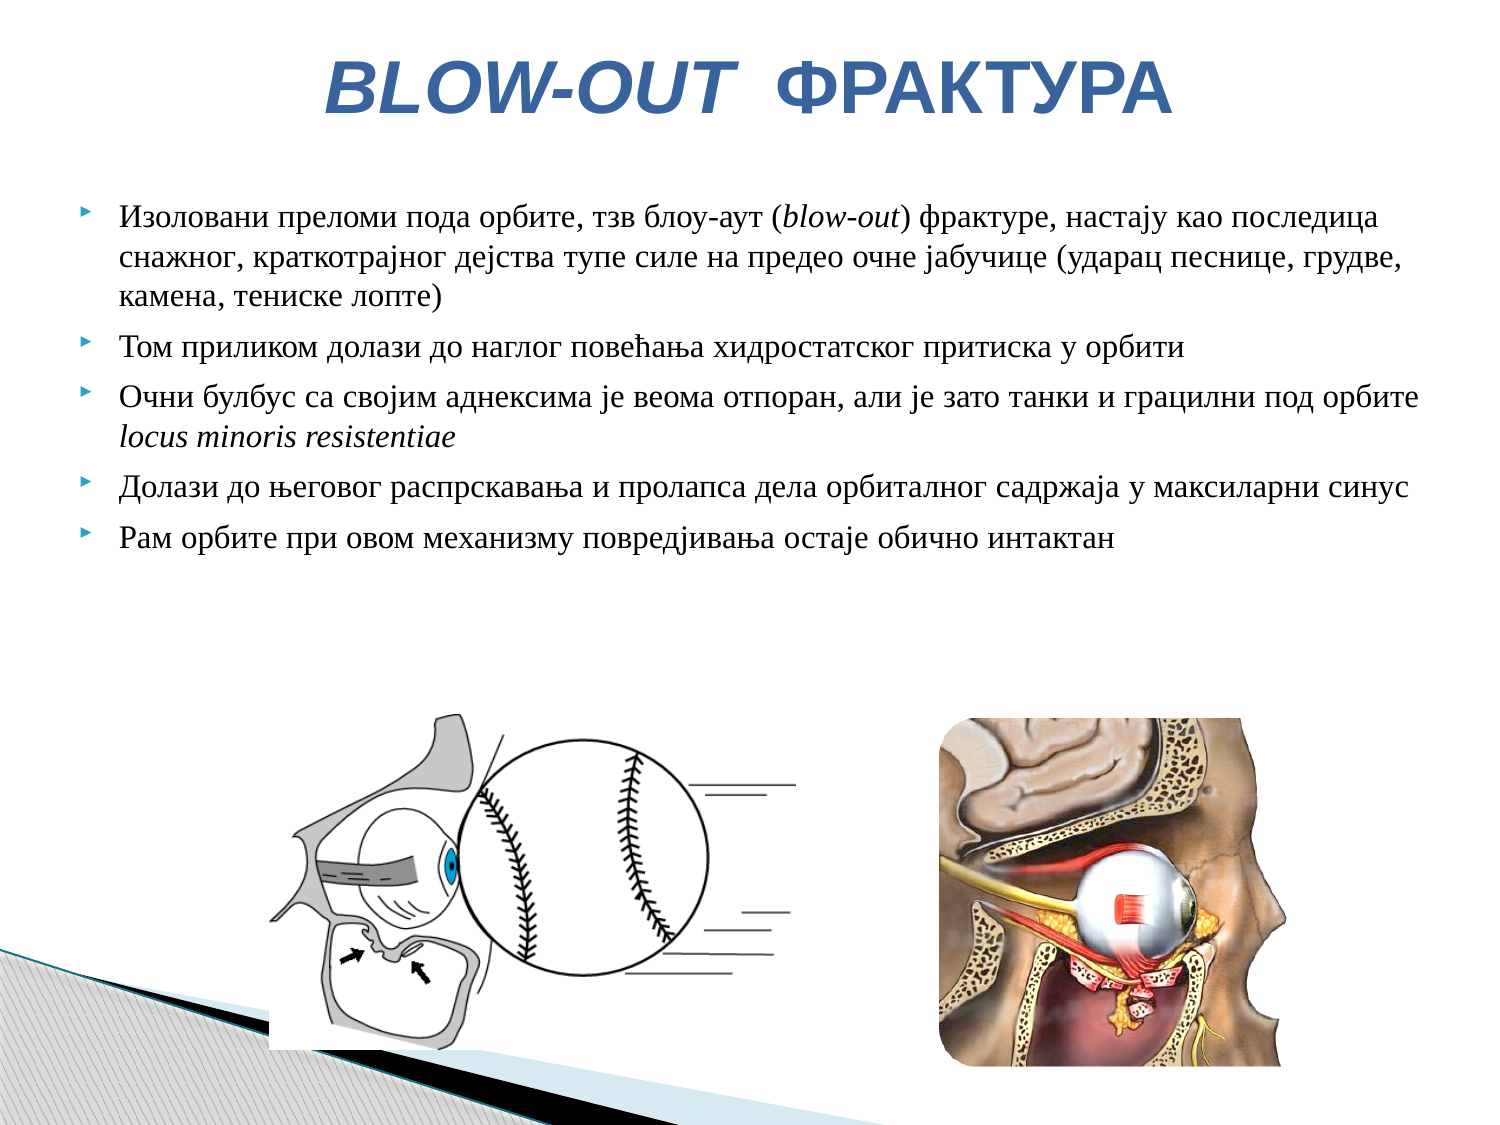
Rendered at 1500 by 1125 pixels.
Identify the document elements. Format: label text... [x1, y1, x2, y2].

title BLOW-OUT ФРАКТУРА [75, 24, 1425, 143]
picture [269, 714, 796, 1050]
picture [937, 714, 1293, 1067]
list Изоловани преломи пода орбите, тзв блоу-аут (blow-out) фрактуре, настају као последица снажног, краткотрајног дејства тупе силе на предео очне јабучице (ударац песнице, грудве, камена, тениске лопте) Том приликом долази до наглог повећања хидростатског притиска у орбити Очни булбус са својим аднексима је веома отпоран, али је зато танки и грацилни под орбите locus minoris resistentiae Долази до његовог распрскавања и пролапса дела орбиталног садржаја у максиларни синус Рам орбите при овом механизму повредјивања остаје обично интактан [46, 187, 1450, 588]
